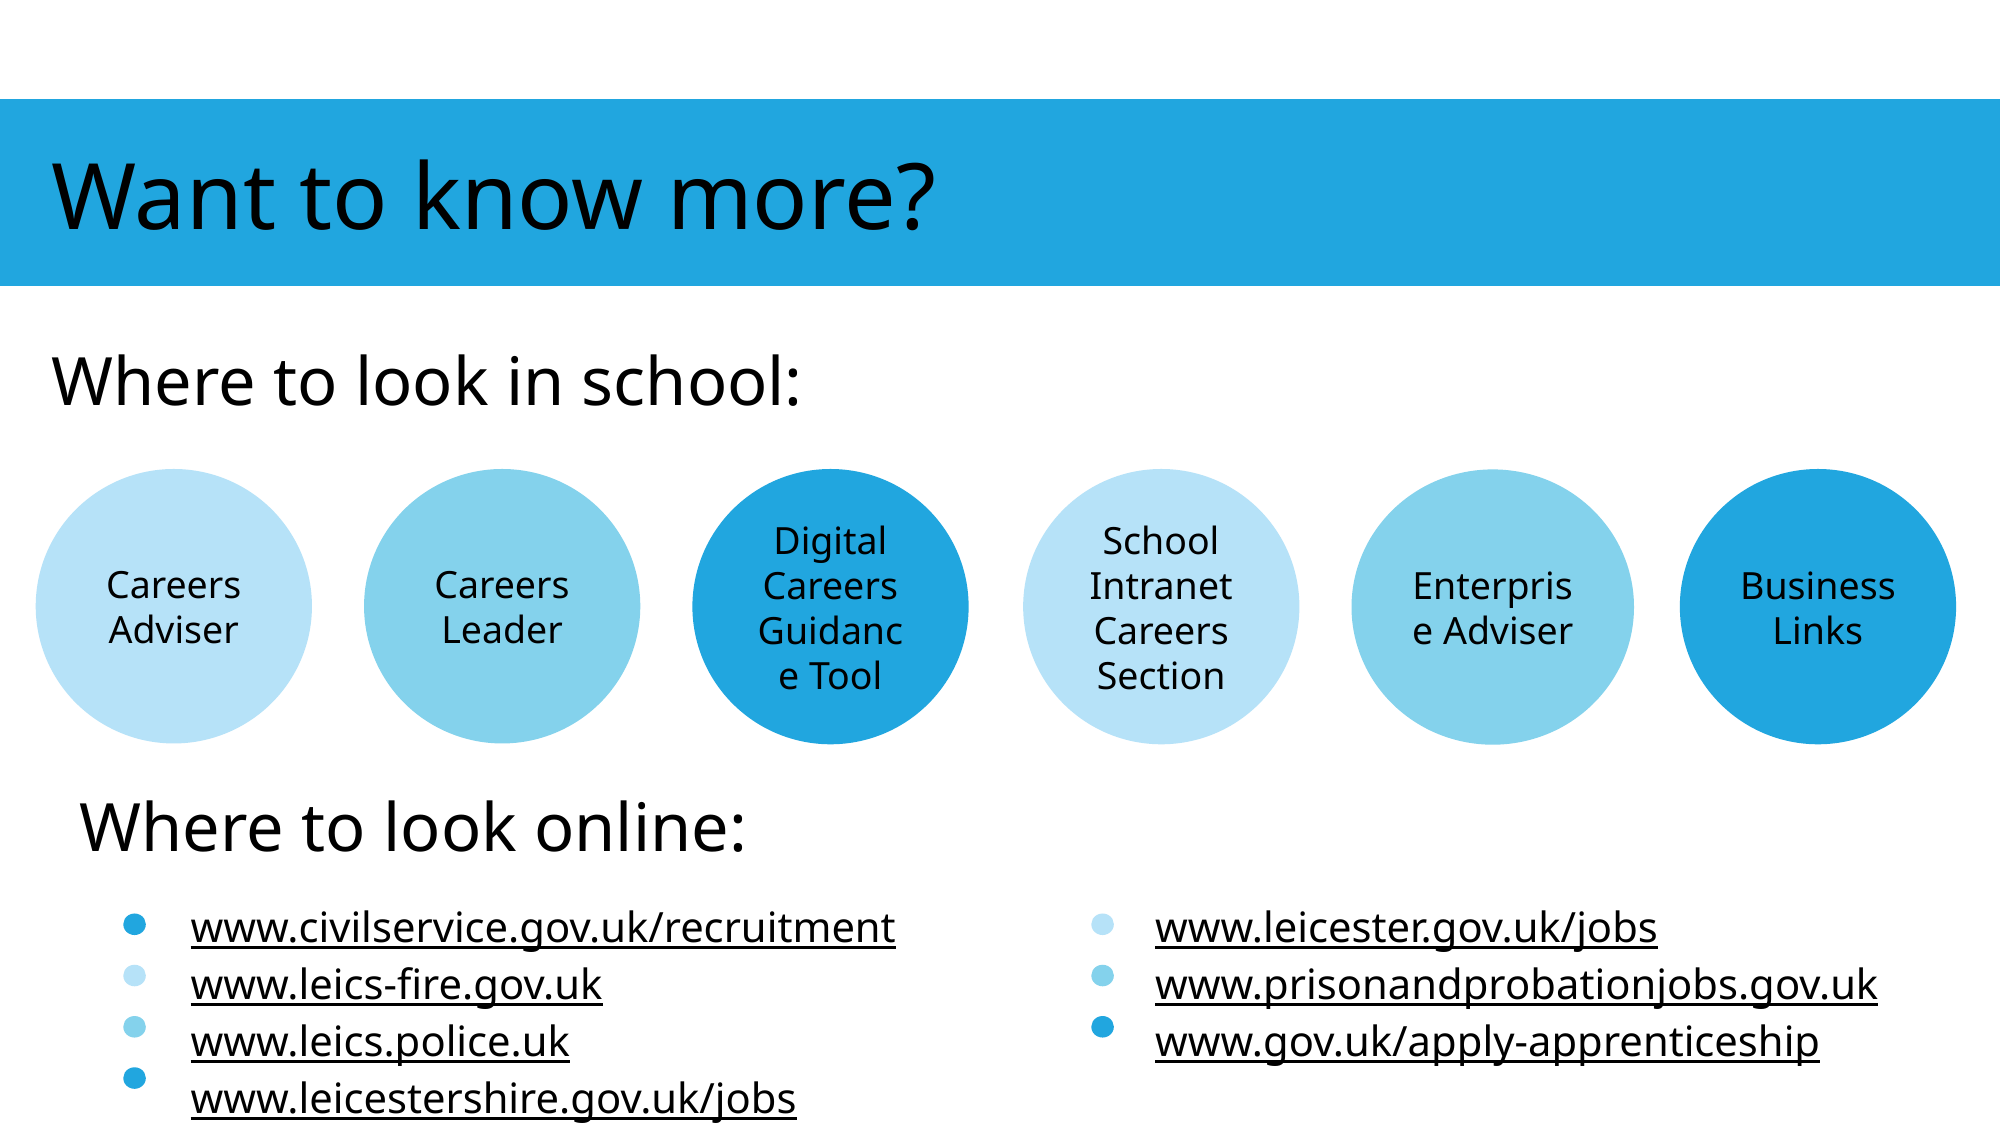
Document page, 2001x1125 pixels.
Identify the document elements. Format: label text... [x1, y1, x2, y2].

text_box [123, 913, 146, 936]
text_box [123, 1067, 146, 1089]
text_box Business Links [1679, 468, 1957, 745]
text_box Enterprise Adviser [1351, 469, 1635, 745]
text_box Digital Careers Guidance Tool [692, 468, 969, 745]
text_box [1091, 1016, 1114, 1038]
title Want to know more? [36, 168, 1254, 258]
text_box Careers Leader [364, 468, 641, 744]
text_box [0, 99, 2000, 286]
text_box School Intranet Careers Section [1023, 468, 1300, 745]
text_box [1091, 913, 1114, 936]
text_box Careers Adviser [35, 468, 312, 744]
text_box www.civilservice.gov.uk/recruitment www.leics-fire.gov.uk www.leics.police.uk www.leicestershire.gov.uk/jobs www.leicester.gov.uk/jobs www.prisonandprobationjobs.gov.uk www.gov.uk/apply-apprenticeship [175, 893, 2000, 1125]
text_box [123, 964, 146, 987]
text_box Where to look online: [64, 784, 772, 874]
text_box Where to look in school: [36, 339, 1887, 428]
text_box [1091, 964, 1114, 987]
text_box [123, 1016, 146, 1038]
